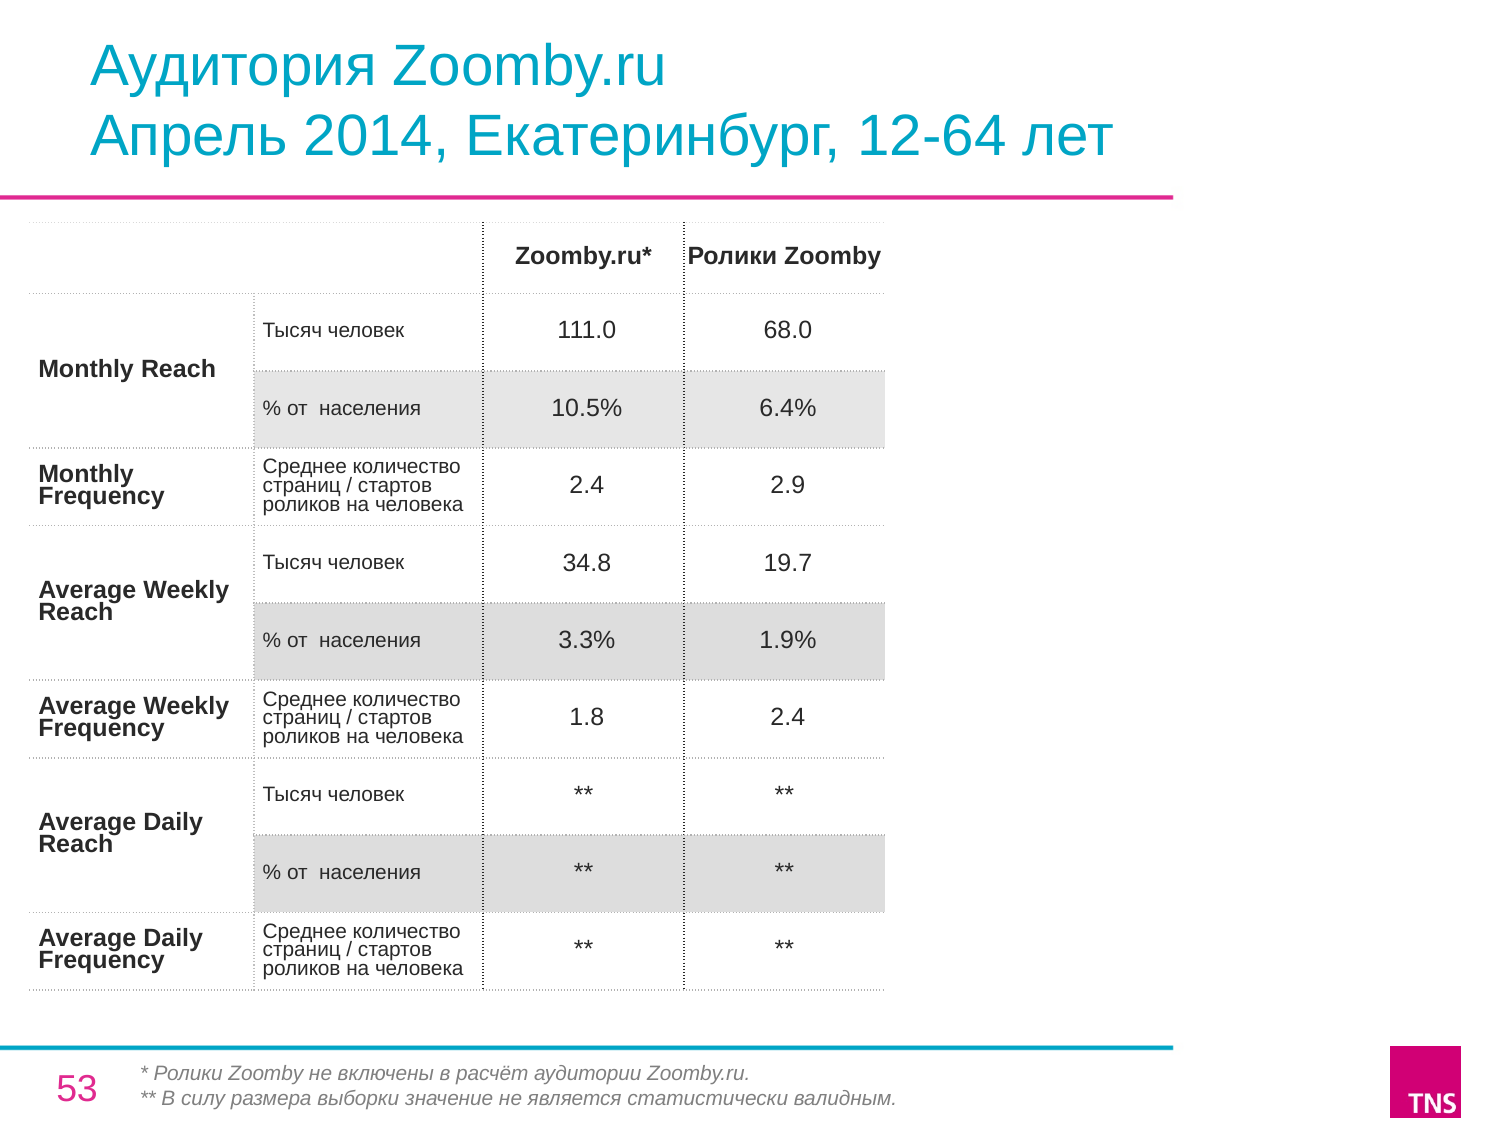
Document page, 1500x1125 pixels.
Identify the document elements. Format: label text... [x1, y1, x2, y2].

table_cell 2.9 [684, 448, 885, 526]
table_cell Среднее количество страниц / стартов роликов на человека [254, 912, 483, 990]
table_cell Тысяч человек [254, 294, 483, 371]
table_cell Тысяч человек [254, 526, 483, 603]
table_cell 1.9% [684, 603, 885, 680]
table_cell 2.4 [483, 448, 684, 526]
table_cell 34.8 [483, 526, 684, 603]
table_header [29, 223, 483, 294]
table_cell 2.4 [684, 680, 885, 758]
table_cell 10.5% [483, 371, 684, 448]
table_cell Среднее количество страниц / стартов роликов на человека [254, 448, 483, 526]
table_cell Тысяч человек [254, 758, 483, 835]
table_cell Monthly Frequency [29, 448, 254, 526]
table_cell 111.0 [483, 294, 684, 371]
table_cell 6.4% [684, 371, 885, 448]
table_cell % от населения [254, 835, 483, 912]
table_cell Monthly Reach [29, 294, 254, 448]
table_cell 68.0 [684, 294, 885, 371]
table_cell ** [483, 835, 684, 912]
table_cell 1.8 [483, 680, 684, 758]
table_cell ** [684, 758, 885, 835]
picture [0, 0, 1500, 1125]
table_cell Average Daily Reach [29, 758, 254, 912]
table_cell ** [483, 758, 684, 835]
table_cell % от населения [254, 603, 483, 680]
table_header Zoomby.ru* [483, 223, 684, 294]
table_cell ** [684, 835, 885, 912]
table_cell Average Daily Frequency [29, 912, 254, 990]
table_cell Среднее количество страниц / стартов роликов на человека [254, 680, 483, 758]
table_header Ролики Zoomby [684, 223, 885, 294]
text_box * Ролики Zoomby не включены в расчёт аудитории Zoomby.ru. ** В силу размера выборки значение не является статистически валидным. [124, 1052, 1463, 1117]
table_cell 3.3% [483, 603, 684, 680]
table_cell Average Weekly Reach [29, 526, 254, 680]
table_cell ** [483, 912, 684, 990]
table_cell 19.7 [684, 526, 885, 603]
table_cell ** [684, 912, 885, 990]
title Аудитория Zoomby.ru Апрель 2014, Екатеринбург, 12-64 лет [74, 8, 1476, 187]
table_cell Average Weekly Frequency [29, 680, 254, 758]
table_cell % от населения [254, 371, 483, 448]
slide_number 53 [40, 1055, 392, 1125]
